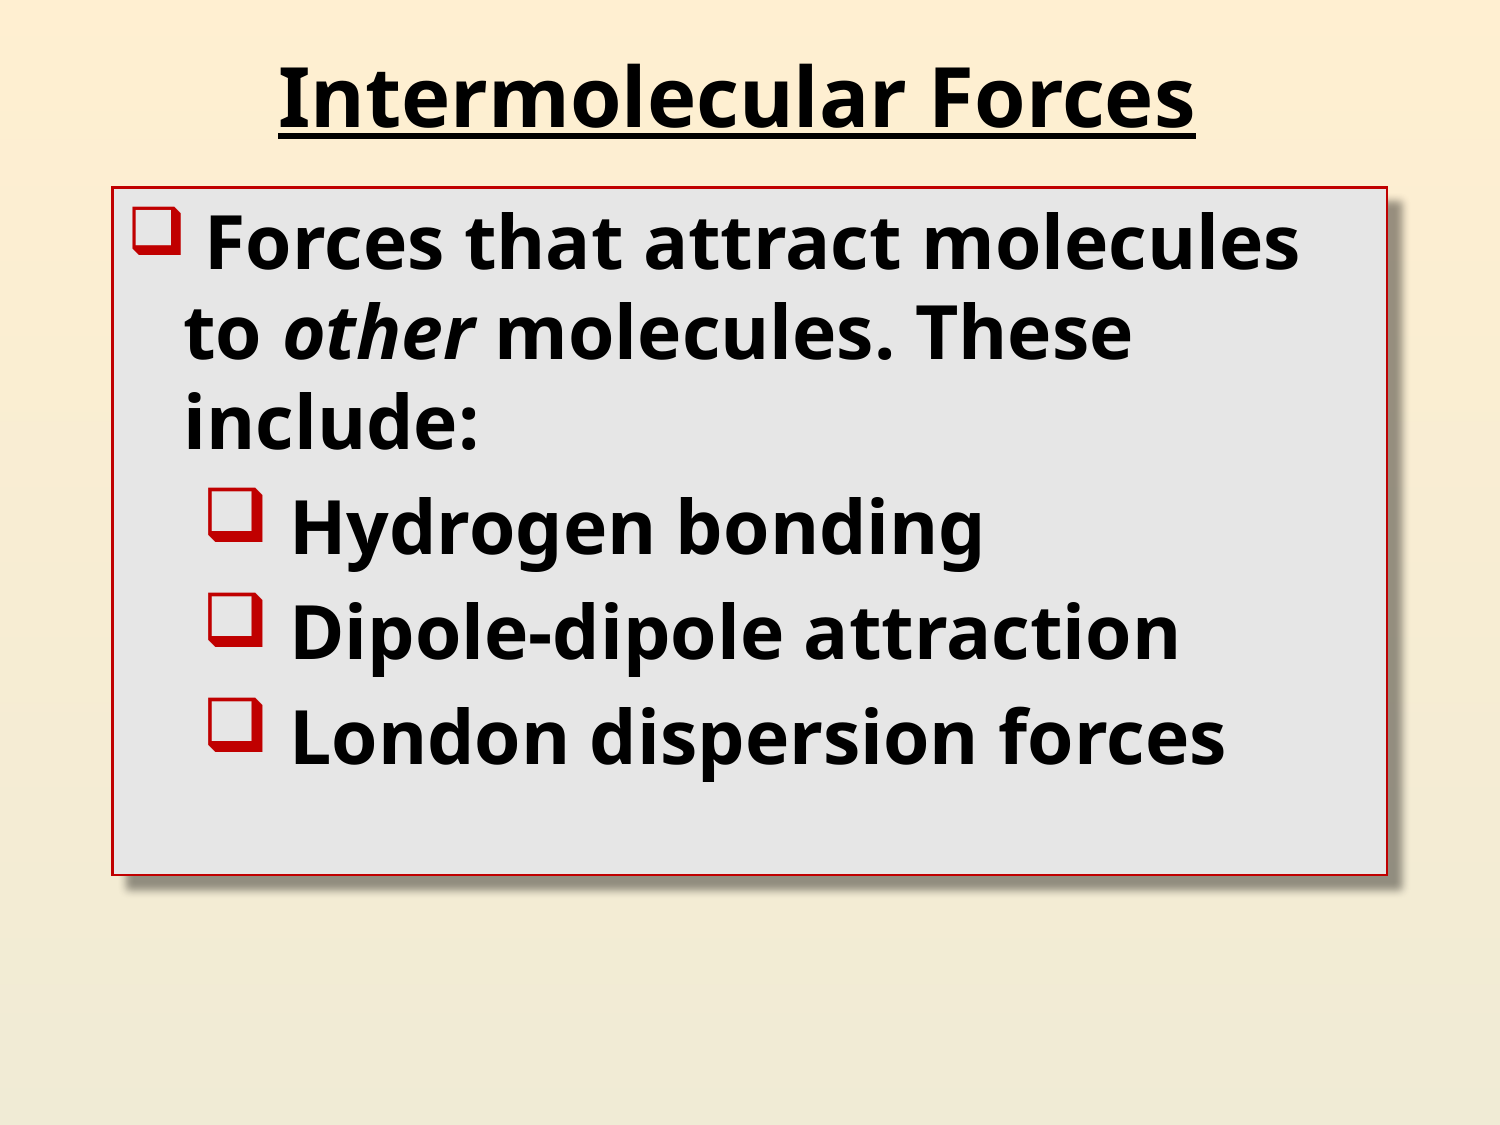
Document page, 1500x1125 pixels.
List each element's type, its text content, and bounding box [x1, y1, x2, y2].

list Forces that attract molecules to other molecules. These include: Hydrogen bonding Dipole-dipole attraction London dispersion forces [112, 187, 1388, 875]
title Intermolecular Forces [99, 37, 1376, 151]
